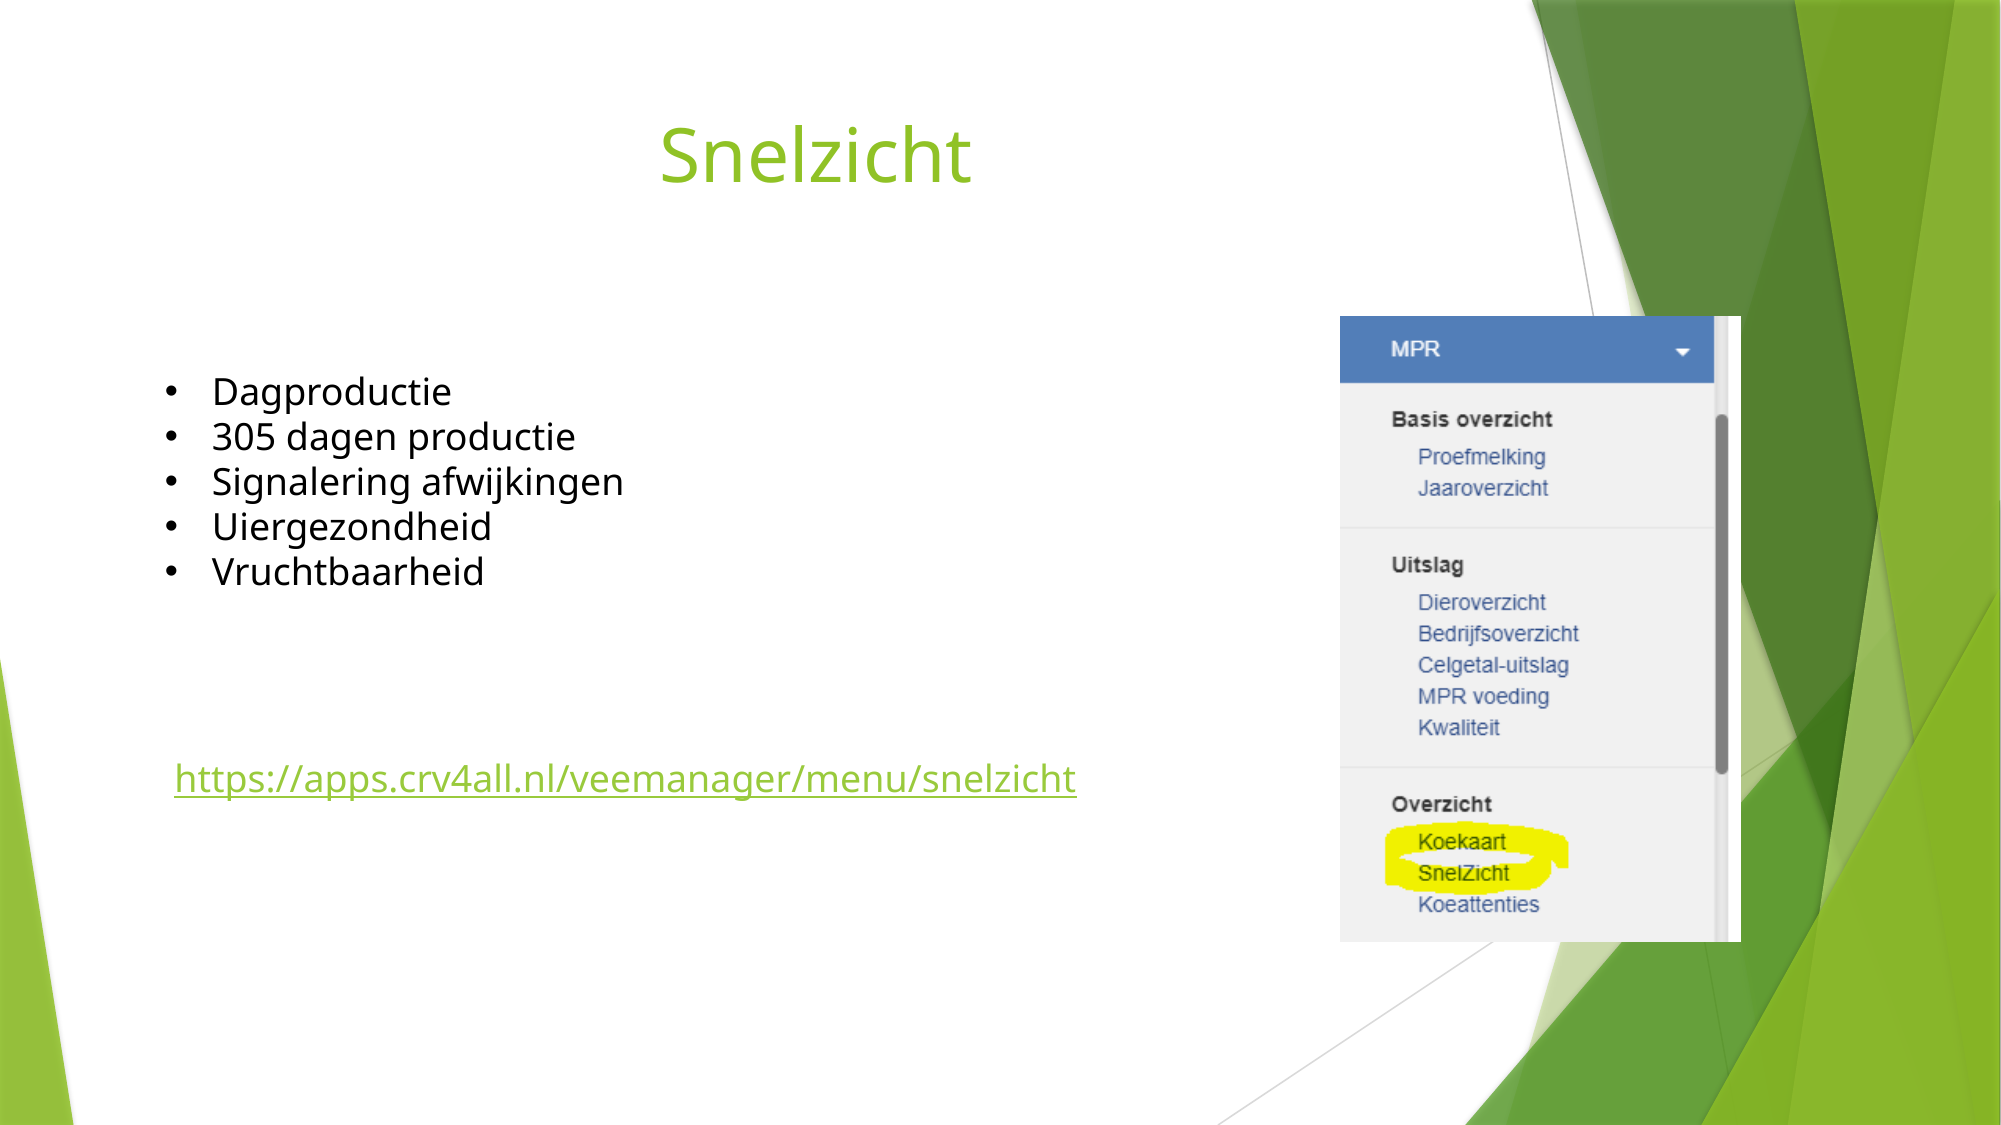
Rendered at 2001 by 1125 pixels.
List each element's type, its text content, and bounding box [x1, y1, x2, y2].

title Snelzicht [111, 99, 1522, 317]
text_box https://apps.crv4all.nl/veemanager/menu/snelzicht [159, 747, 1092, 814]
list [1339, 316, 1741, 943]
text_box Dagproductie 305 dagen productie Signalering afwijkingen Uiergezondheid Vruchtbaarheid [150, 360, 640, 601]
